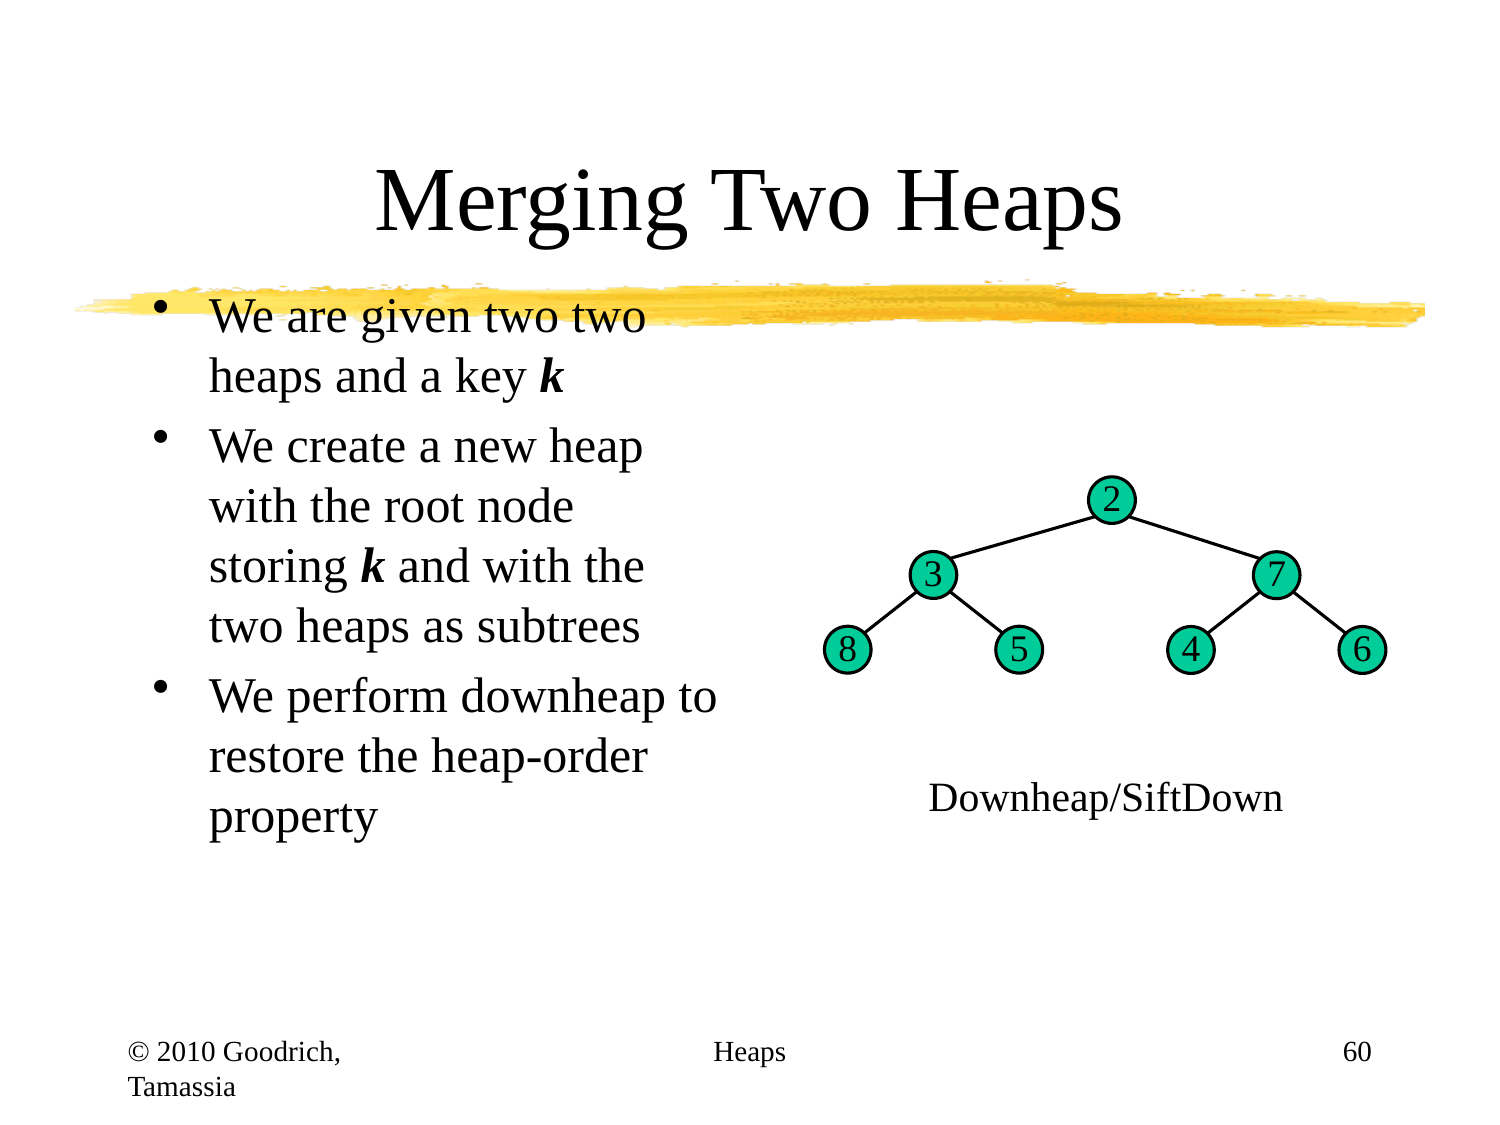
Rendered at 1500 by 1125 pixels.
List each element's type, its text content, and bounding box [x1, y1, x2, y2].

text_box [949, 519, 1096, 557]
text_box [864, 592, 918, 633]
text_box 6 [1339, 626, 1386, 674]
text_box 3 [910, 551, 957, 599]
text_box 4 [1167, 626, 1215, 674]
picture [738, 274, 1425, 338]
picture [75, 274, 137, 338]
list We are given two two heaps and a key k We create a new heap with the root node storing k and with the two heaps as subtrees We perform downheap to restore the heap-order property [137, 274, 738, 951]
text_box 8 [824, 626, 872, 674]
slide_number 60 [1074, 1024, 1388, 1101]
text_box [949, 592, 1004, 633]
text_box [1207, 592, 1261, 633]
text_box 7 [1253, 551, 1300, 599]
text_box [1292, 592, 1347, 633]
text_box 2 [1088, 476, 1136, 524]
slide_number © 2010 Goodrich, Tamassia [112, 1024, 426, 1101]
text_box 5 [995, 626, 1043, 674]
text_box Downheap/SiftDown [913, 762, 1300, 828]
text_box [1128, 519, 1261, 558]
title Merging Two Heaps [112, 99, 1388, 288]
footer Heaps [512, 1024, 988, 1101]
